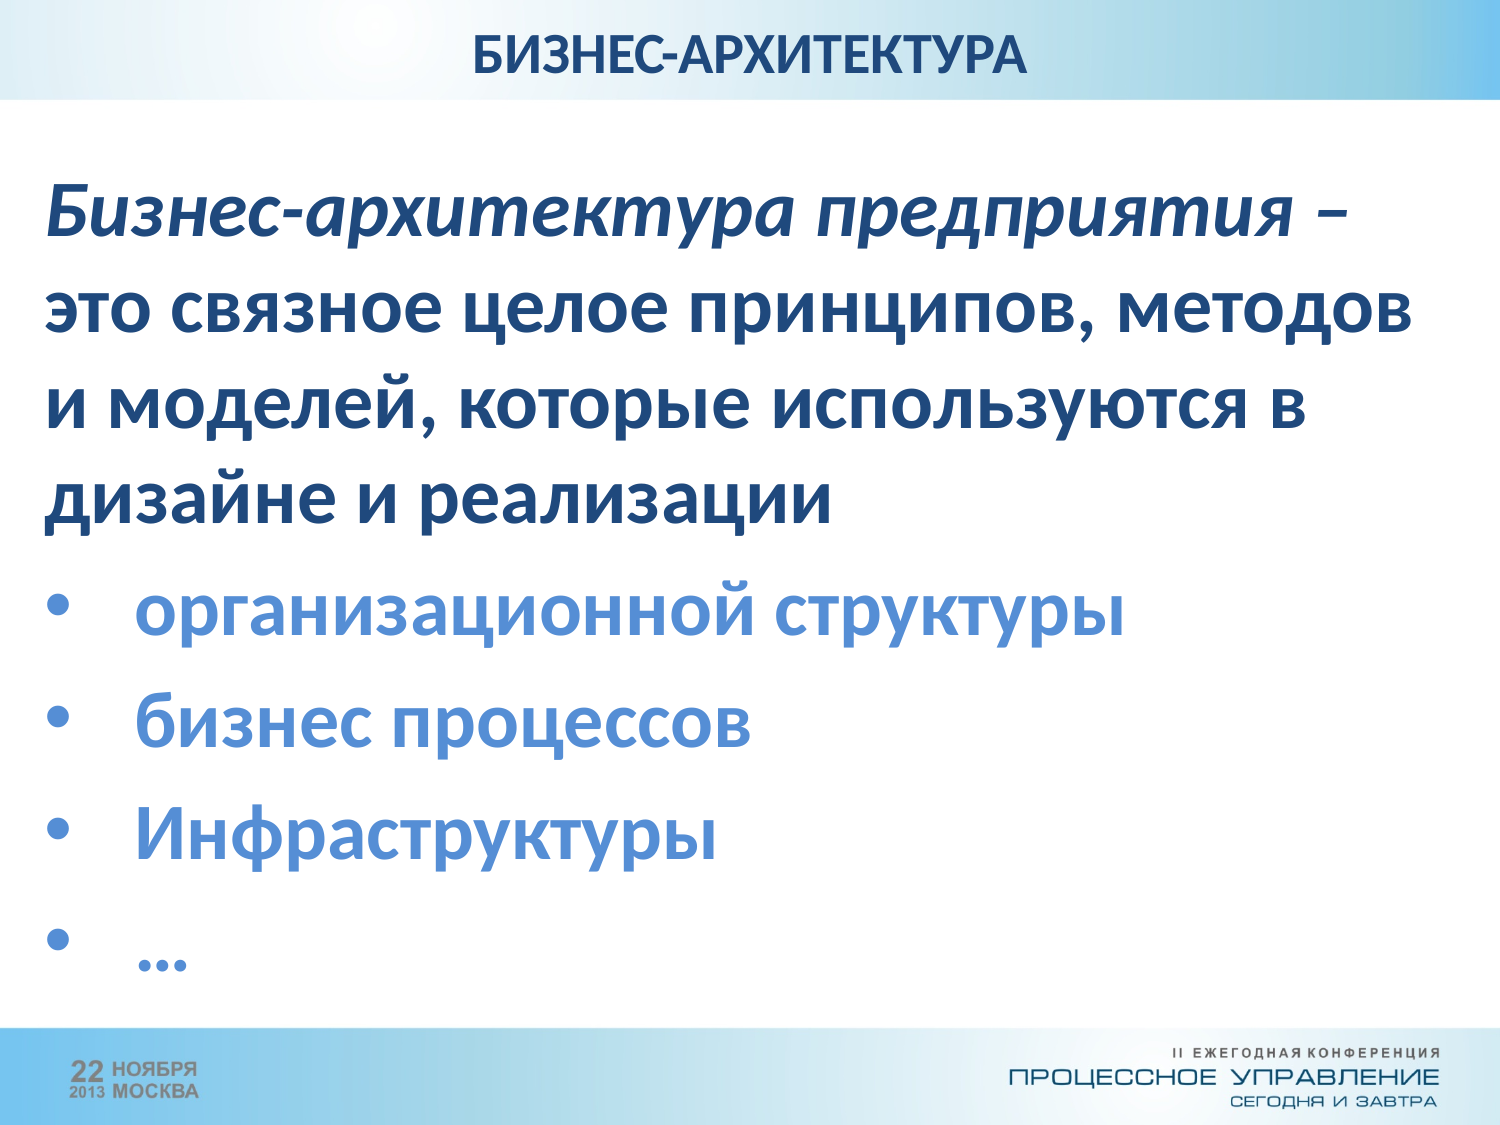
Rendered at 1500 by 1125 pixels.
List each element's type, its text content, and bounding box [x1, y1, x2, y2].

list Бизнес-архитектура предприятия – это связное целое принципов, методов и моделей, которые используются в дизайне и реализации организационной структуры бизнес процессов Инфраструктуры … [29, 148, 1471, 1000]
list БИЗНЕС-АРХИТЕКТУРА [29, 7, 1471, 110]
picture [0, 0, 1500, 1125]
